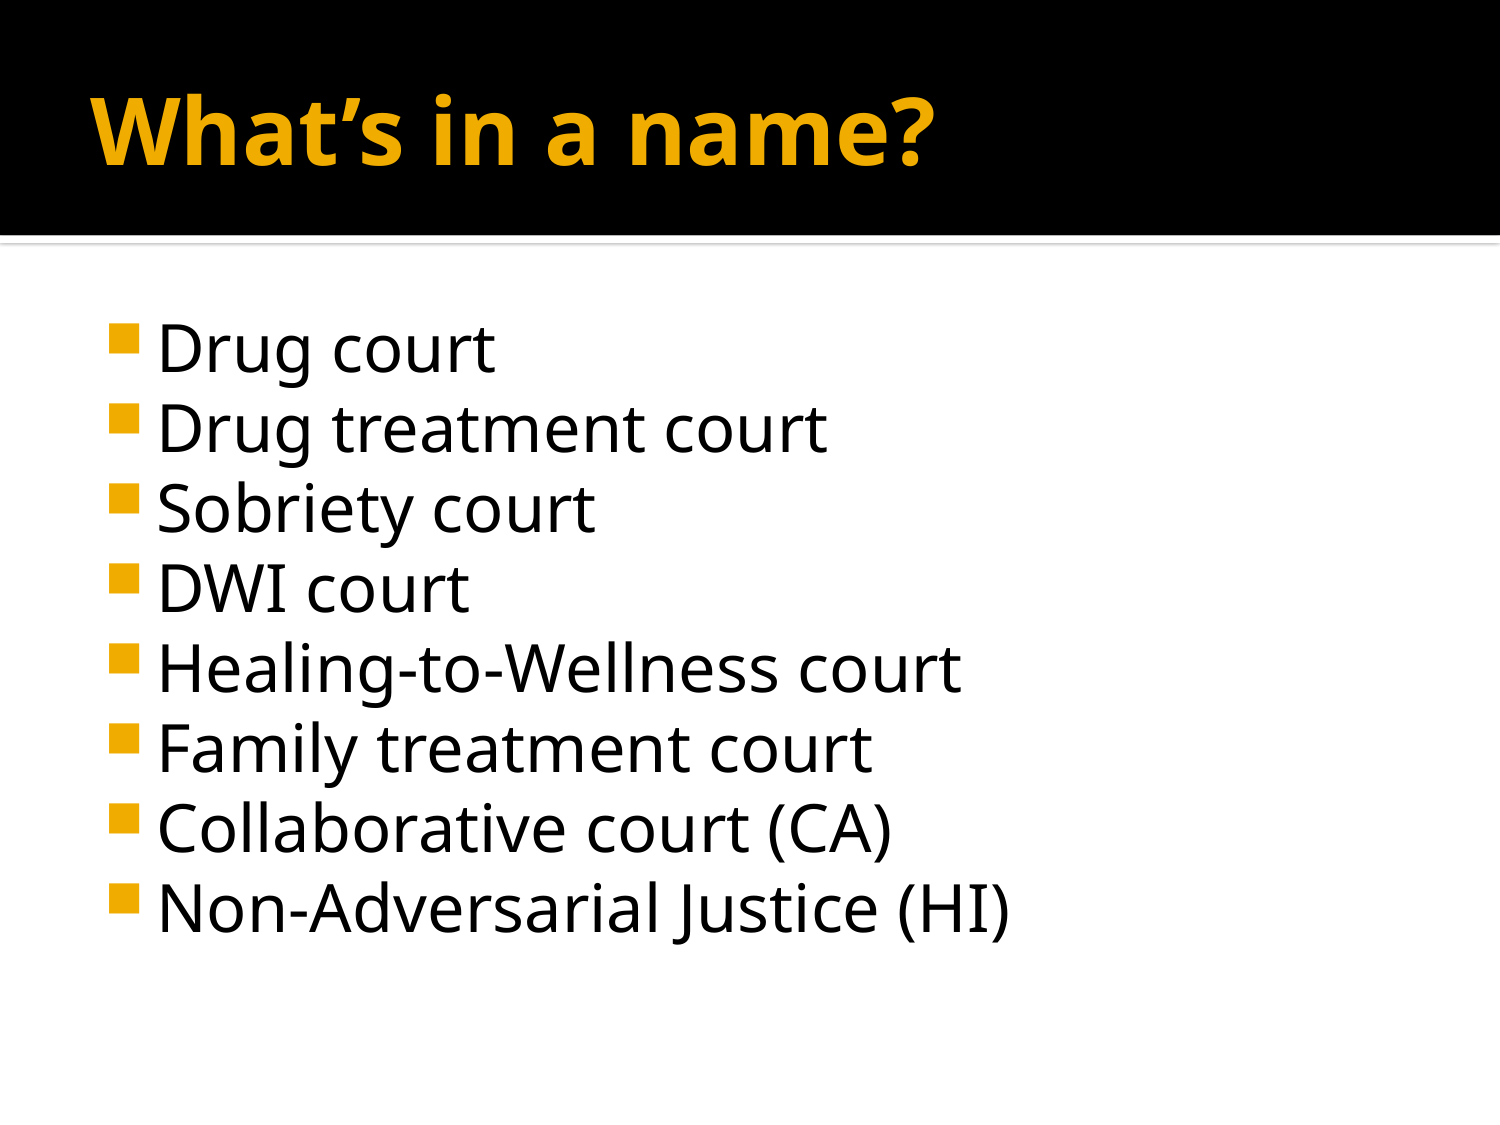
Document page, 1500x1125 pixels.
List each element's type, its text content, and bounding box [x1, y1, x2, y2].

title What’s in a name? [75, 25, 1425, 231]
list Drug court Drug treatment court Sobriety court DWI court Healing-to-Wellness court Family treatment court Collaborative court (CA) Non-Adversarial Justice (HI) [75, 291, 1425, 1050]
